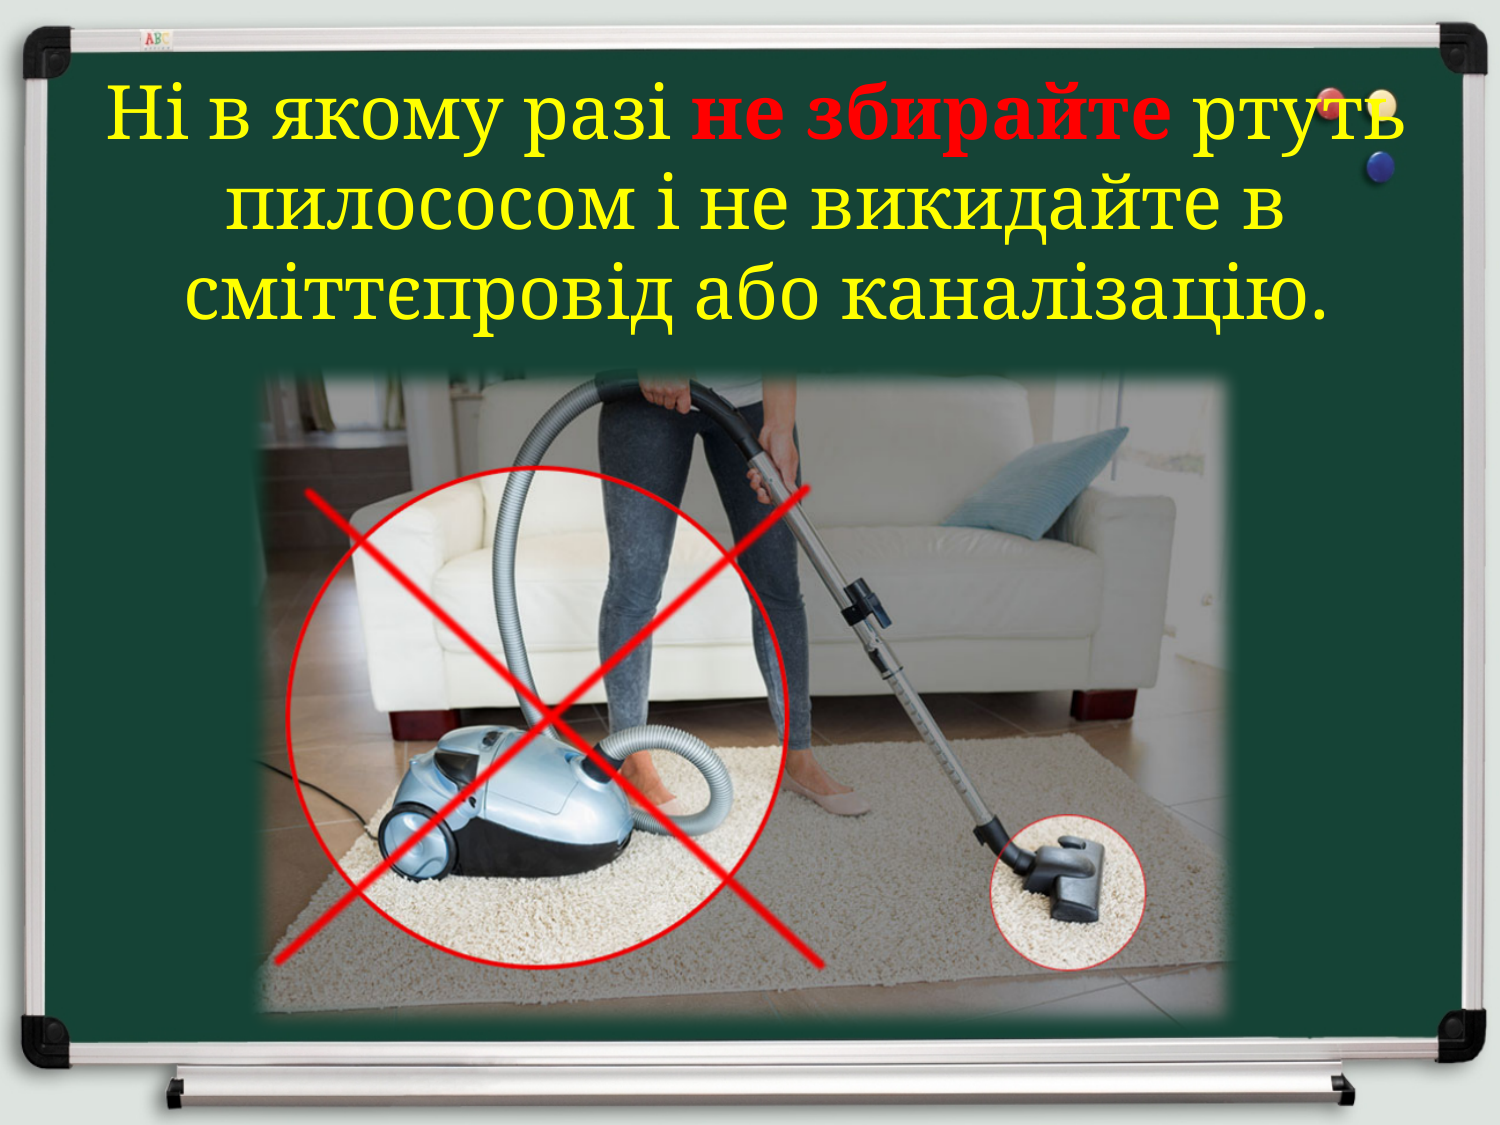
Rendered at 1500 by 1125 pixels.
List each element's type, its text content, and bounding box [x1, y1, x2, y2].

picture [0, 0, 1500, 1125]
title Ні в якому разі не збирайте ртуть пилососом і не викидайте в сміттєпровід або каналізацію. [81, 105, 1433, 294]
